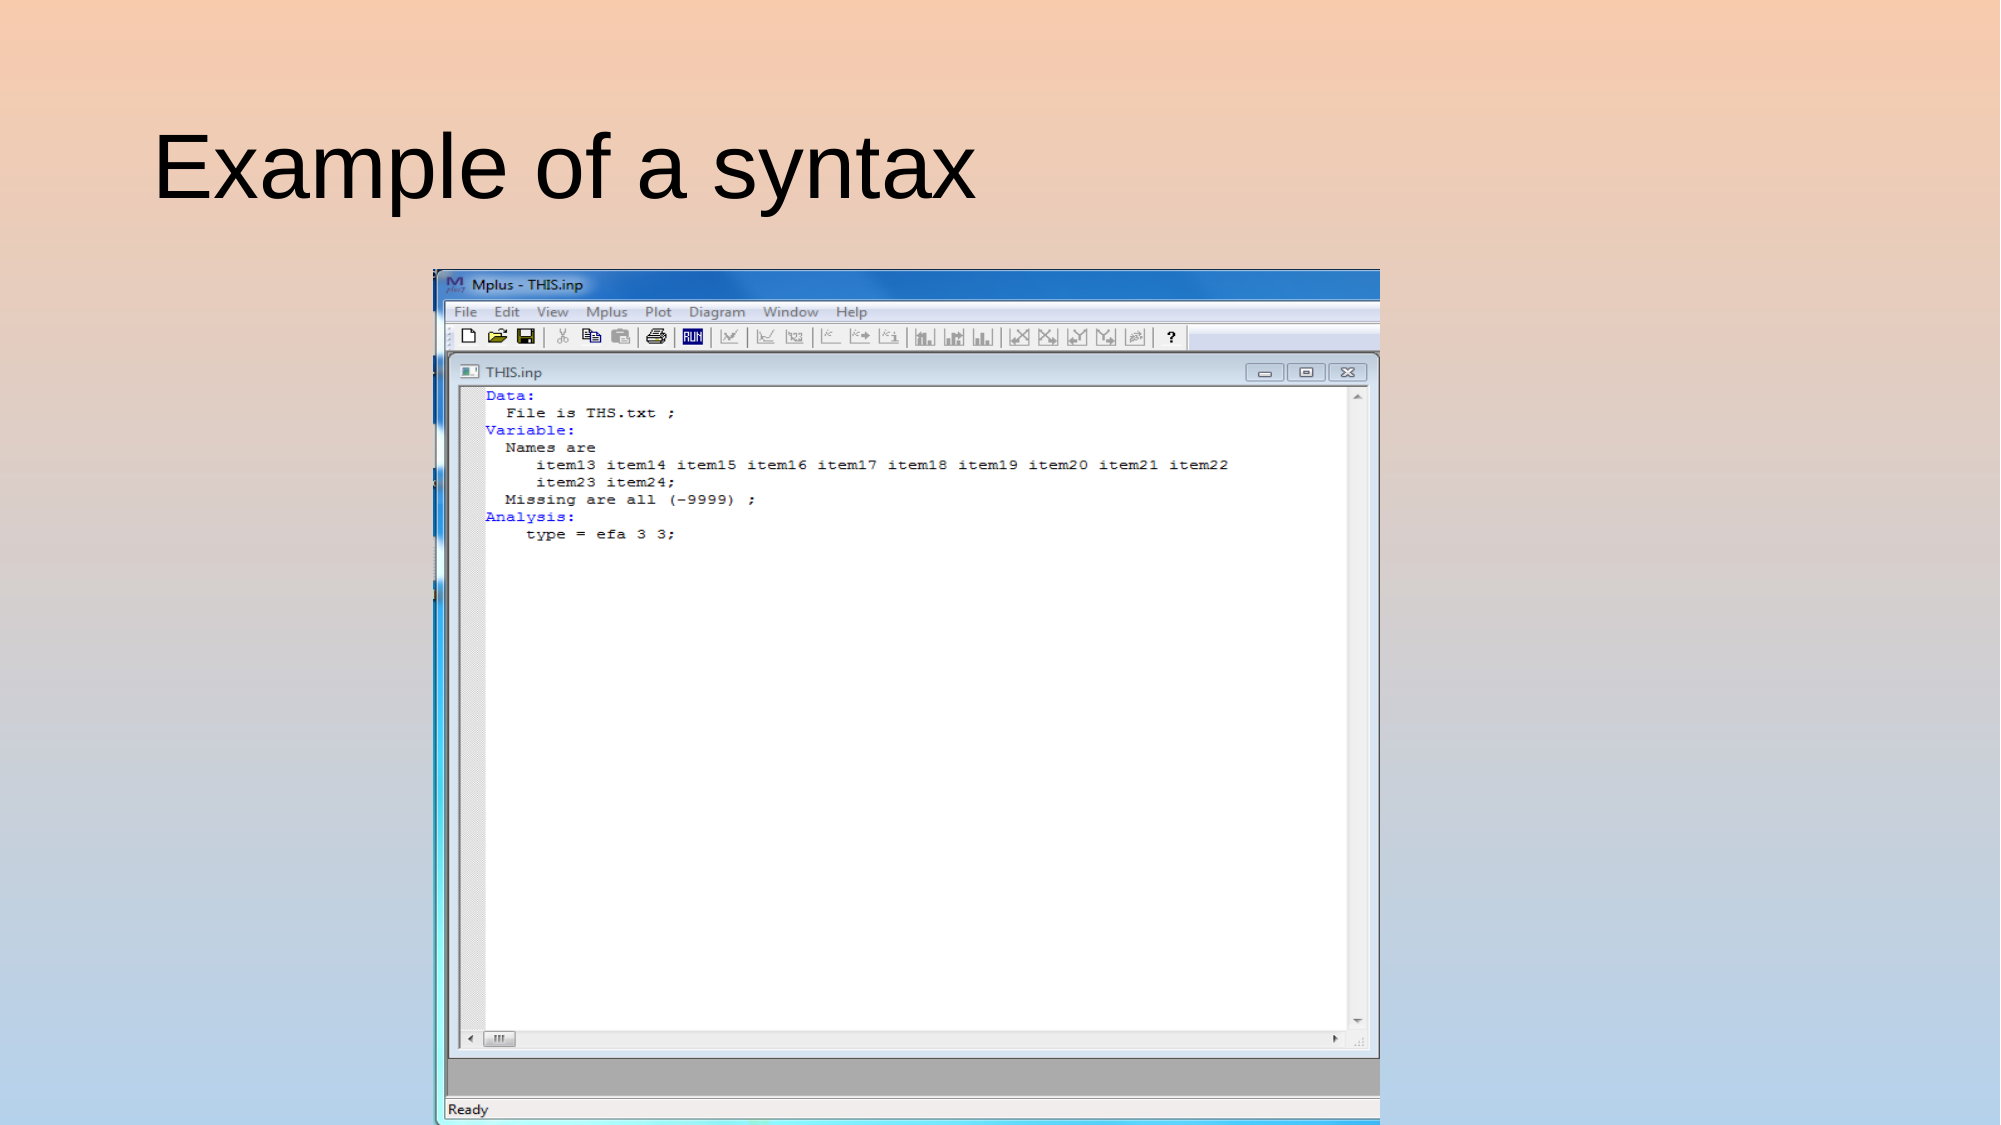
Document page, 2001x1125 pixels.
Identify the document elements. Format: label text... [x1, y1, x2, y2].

title Example of a syntax [137, 59, 1863, 278]
picture [433, 269, 1380, 1125]
